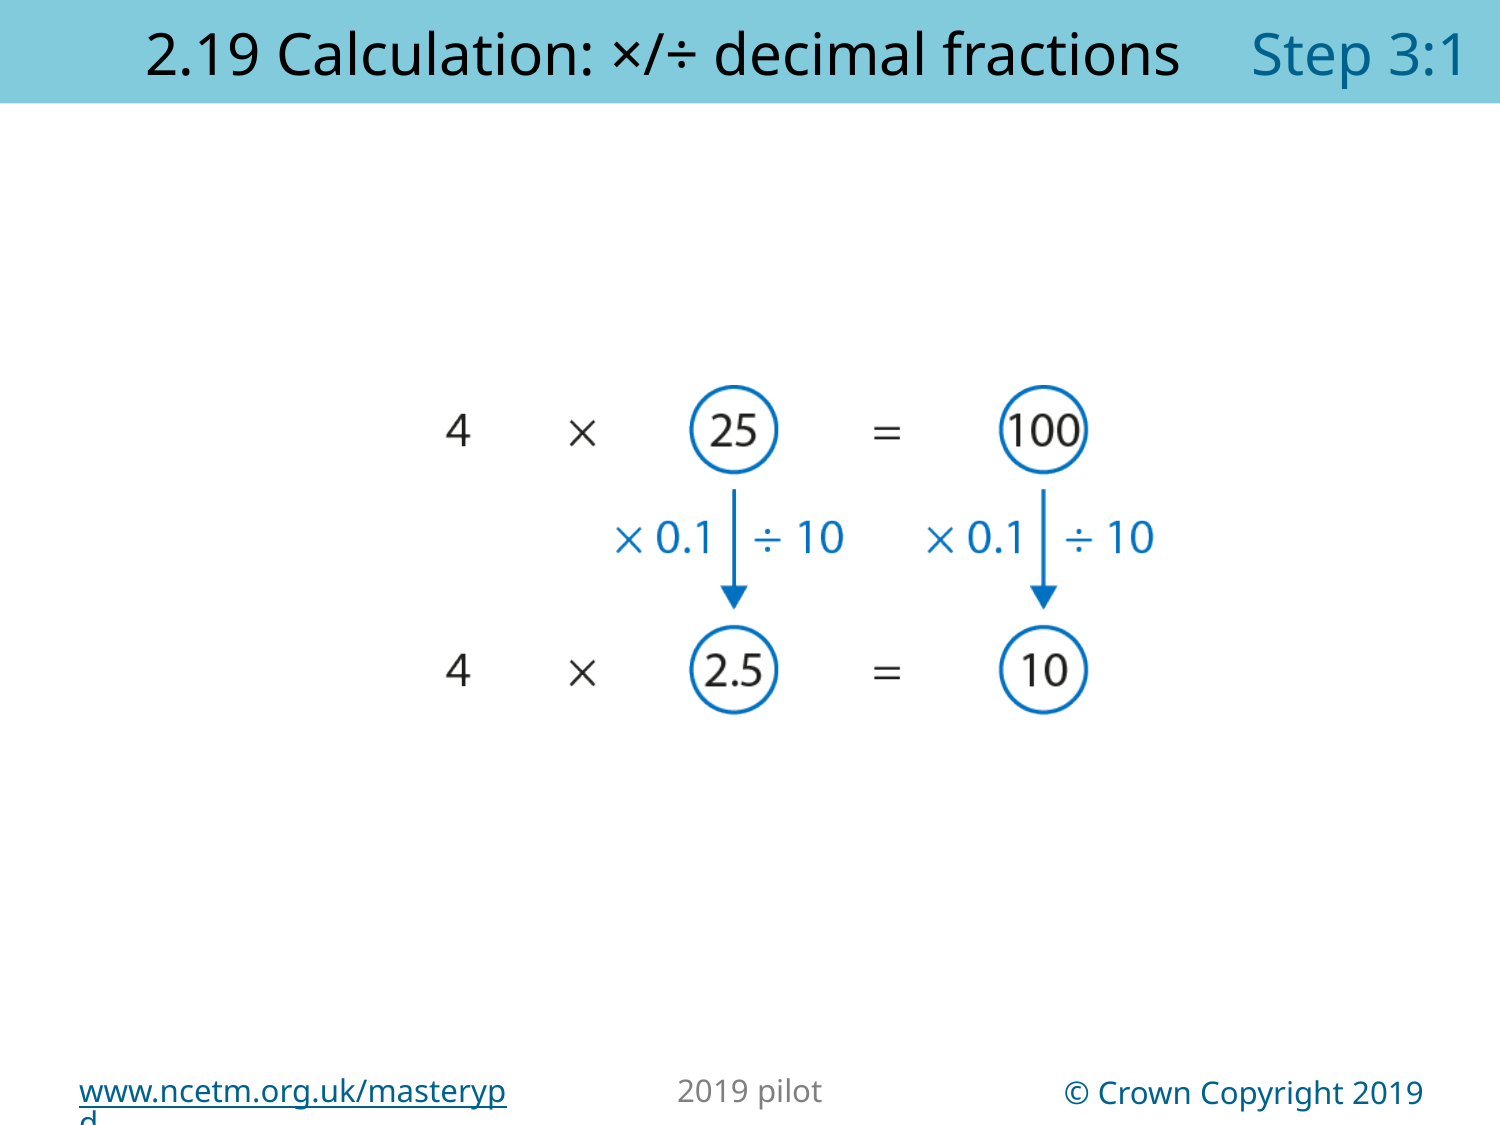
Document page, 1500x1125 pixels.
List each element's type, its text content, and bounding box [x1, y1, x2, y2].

list 2.19 Calculation: ×/÷ decimal fractions Step 3:1 [0, 0, 1500, 104]
picture [190, 385, 1310, 740]
